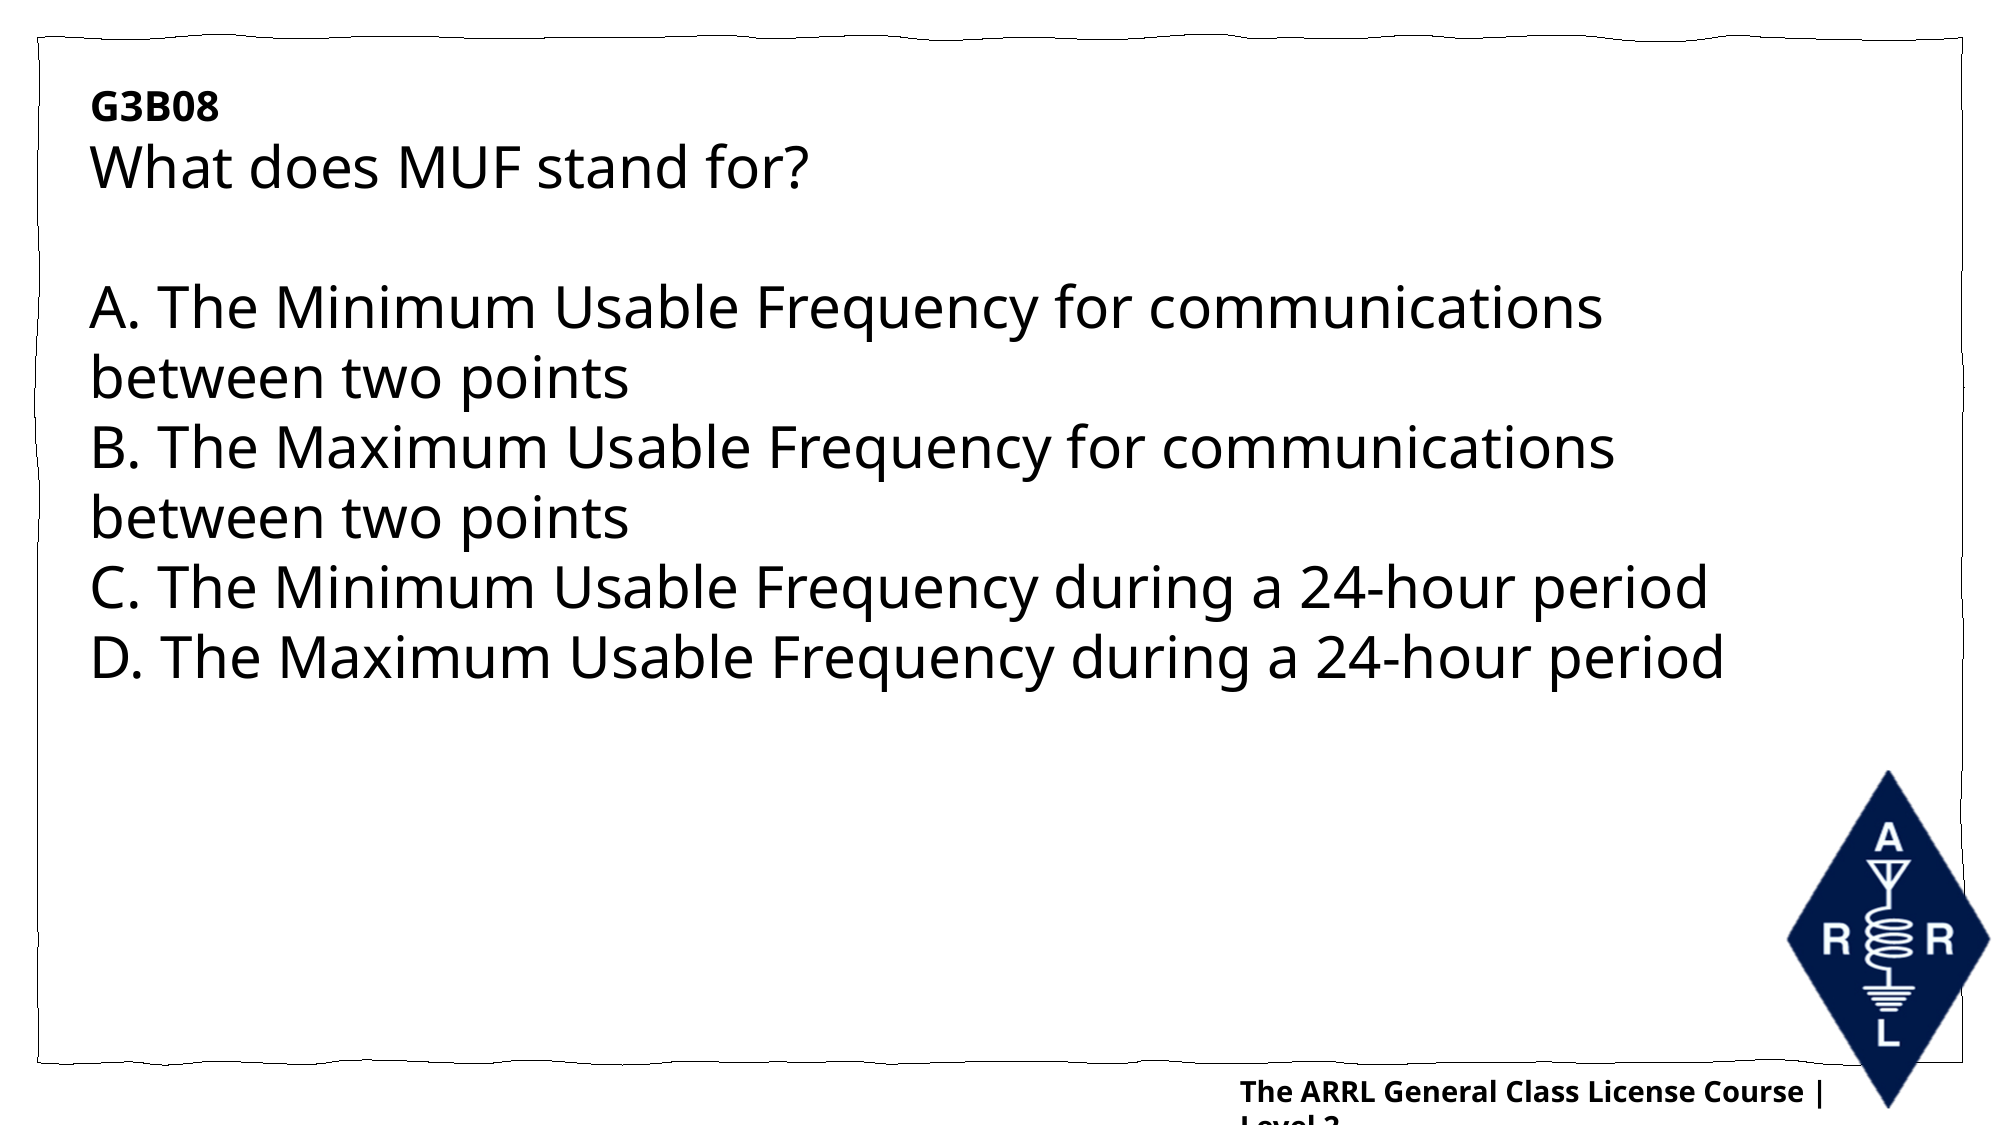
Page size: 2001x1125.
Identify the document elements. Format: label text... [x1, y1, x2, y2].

text_box G3B08 What does MUF stand for? A. The Minimum Usable Frequency for communications between two points B. The Maximum Usable Frequency for communications between two points C. The Minimum Usable Frequency during a 24-hour period D. The Maximum Usable Frequency during a 24-hour period [75, 72, 1850, 698]
picture [1773, 752, 1999, 1125]
